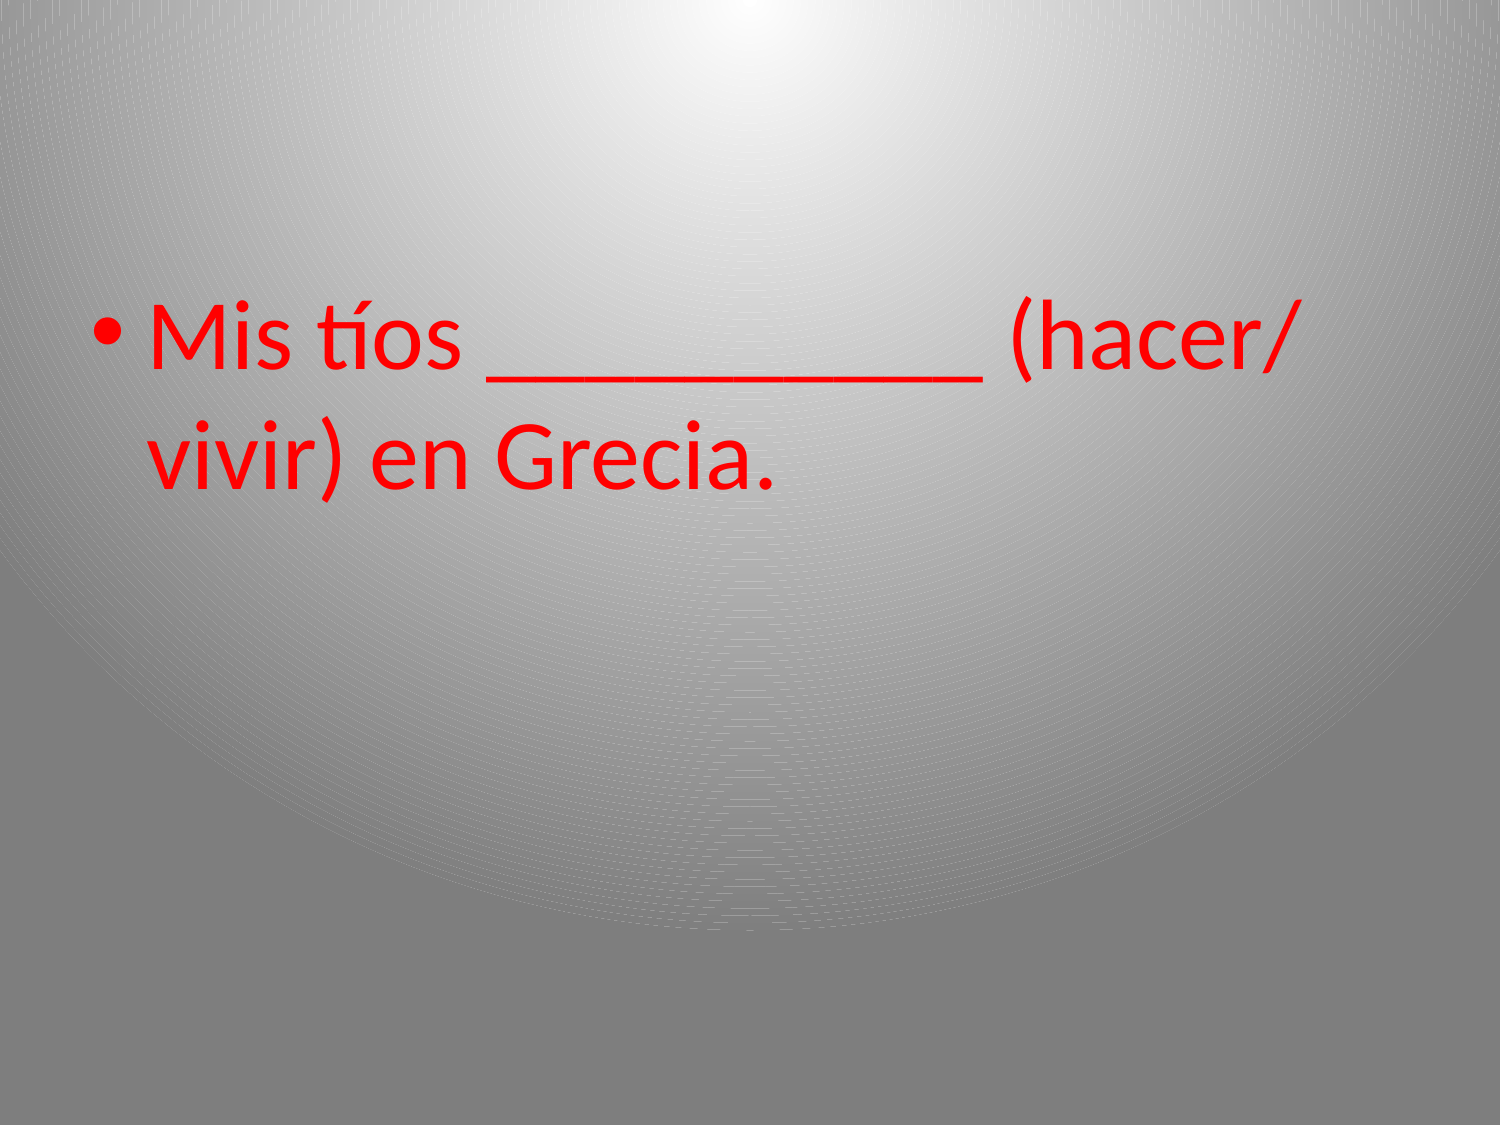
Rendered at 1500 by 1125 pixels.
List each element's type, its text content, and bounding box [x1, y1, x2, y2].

list Mis tíos __________ (hacer/ vivir) en Grecia. [75, 262, 1425, 1005]
